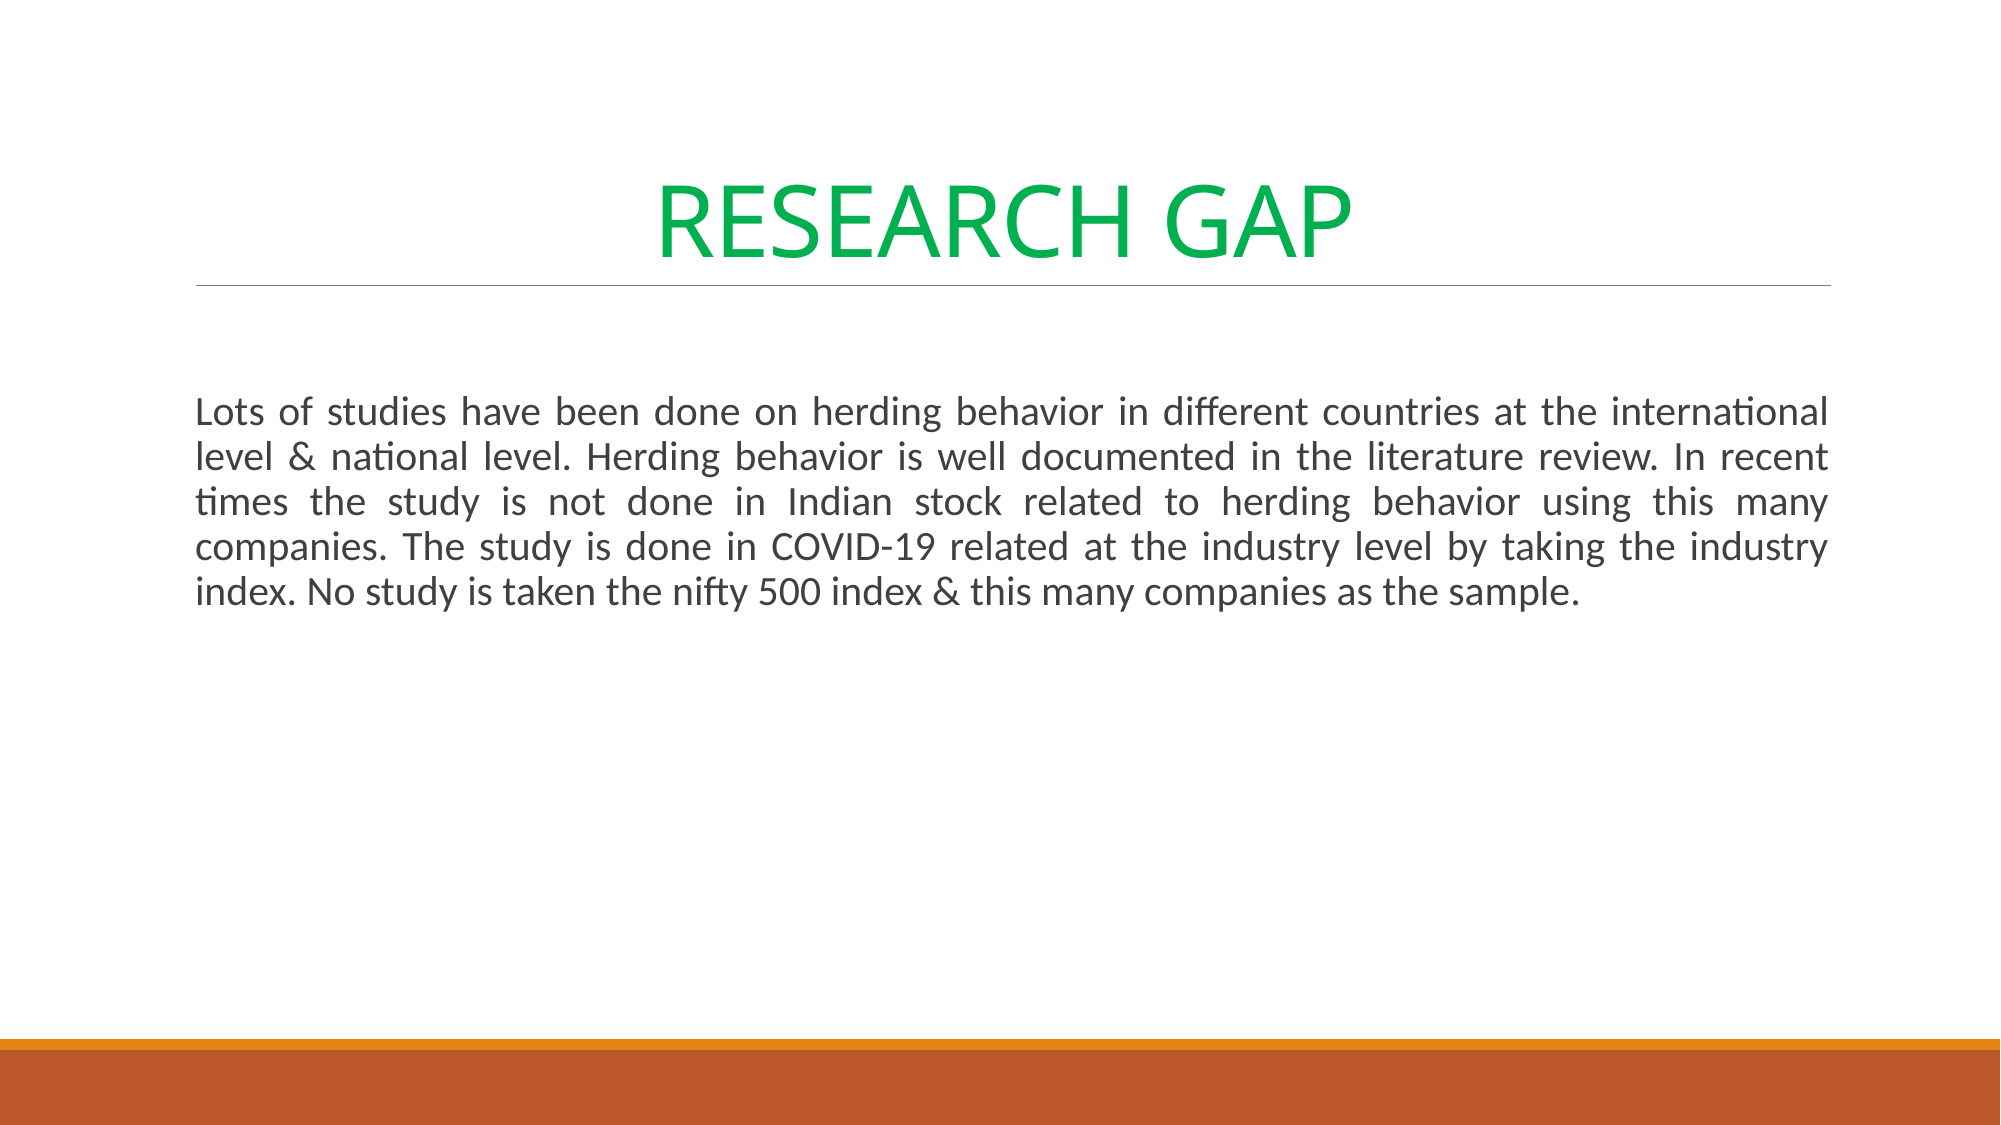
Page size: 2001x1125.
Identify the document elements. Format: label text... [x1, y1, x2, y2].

list Lots of studies have been done on herding behavior in different countries at the international level & national level. Herding behavior is well documented in the literature review. In recent times the study is not done in Indian stock related to herding behavior using this many companies. The study is done in COVID-19 related at the industry level by taking the industry index. No study is taken the nifty 500 index & this many companies as the sample. [180, 302, 1830, 963]
title RESEARCH GAP [180, 47, 1830, 285]
